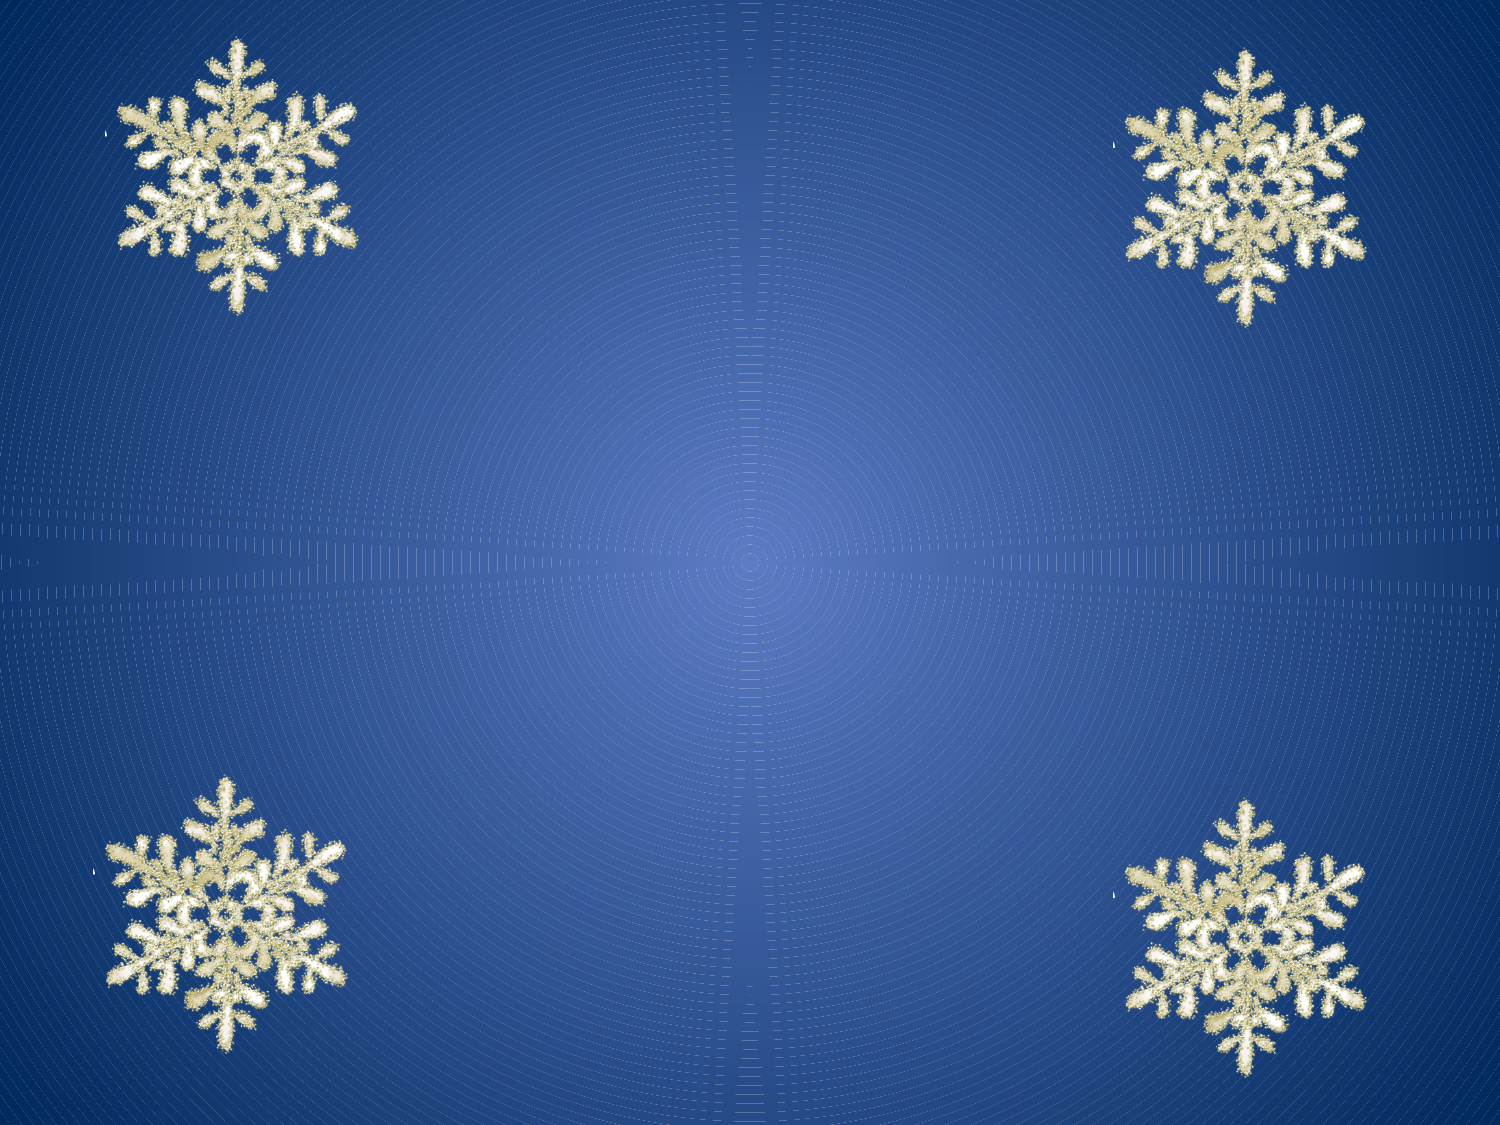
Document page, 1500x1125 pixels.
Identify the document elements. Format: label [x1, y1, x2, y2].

picture [93, 773, 349, 1055]
picture [1113, 796, 1368, 1079]
picture [105, 34, 361, 317]
picture [1113, 46, 1368, 329]
